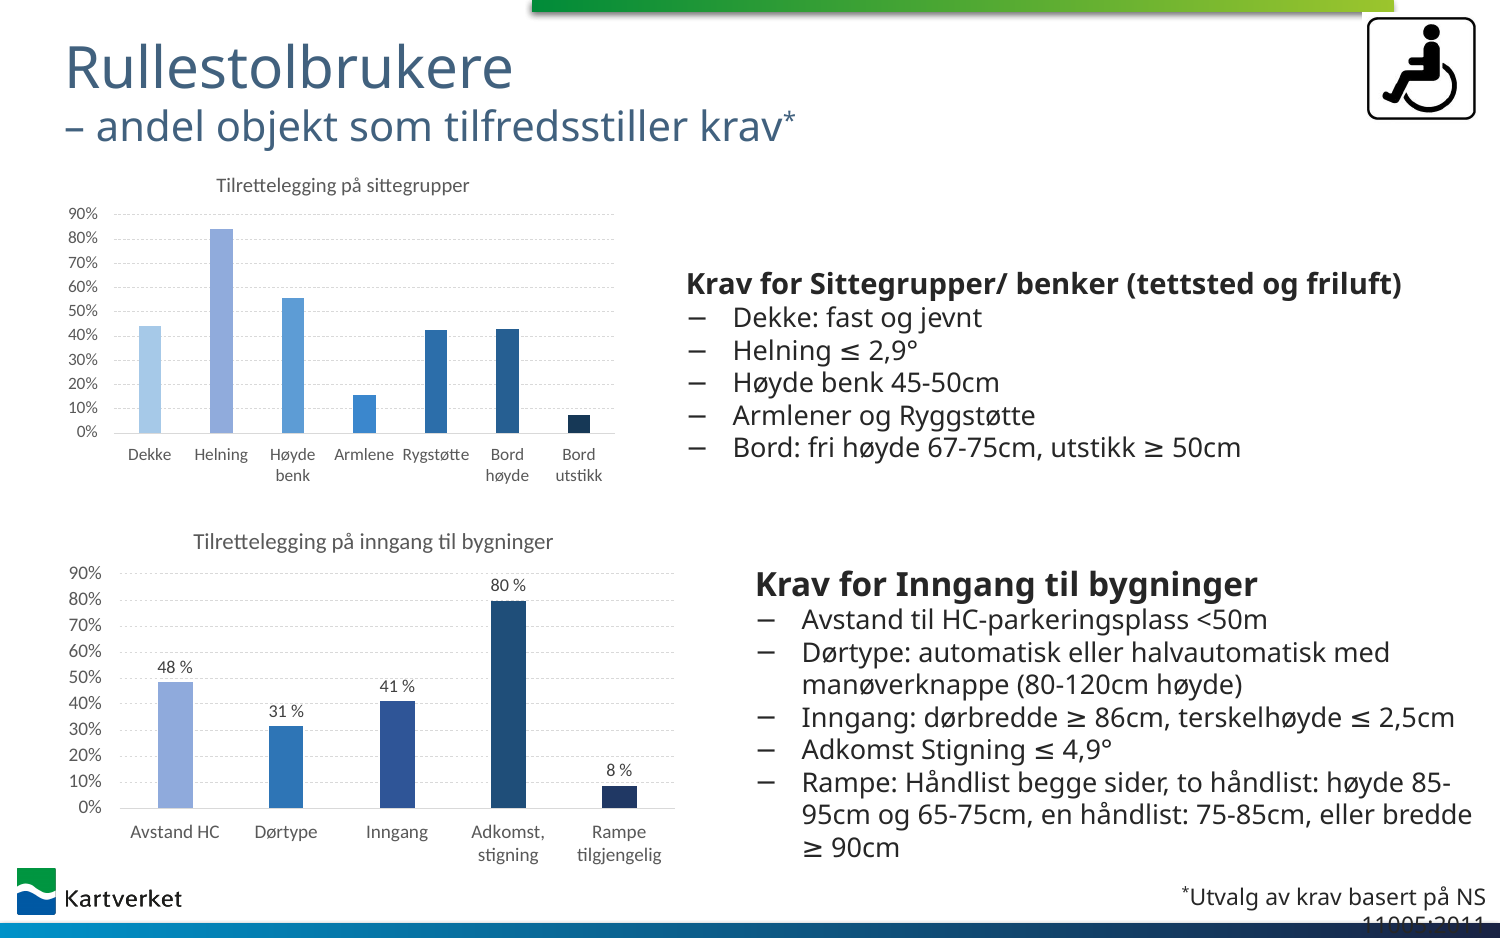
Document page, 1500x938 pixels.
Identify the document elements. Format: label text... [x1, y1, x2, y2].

picture [62, 520, 686, 874]
text_box Krav for Sittegrupper/ benker (tettsted og friluft) Dekke: fast og jevnt Helning ≤ 2,9° Høyde benk 45-50cm Armlener og Ryggstøtte Bord: fri høyde 67-75cm, utstikk ≥ 50cm [670, 258, 1418, 471]
picture [1362, 12, 1481, 126]
text_box Rullestolbrukere – andel objekt som tilfredsstiller krav* [49, 25, 1431, 158]
text_box *Utvalg av krav basert på NS 11005:2011 [1068, 873, 1500, 938]
text_box Krav for Inngang til bygninger Avstand til HC-parkeringsplass <50m Dørtype: automatisk eller halvautomatisk med manøverknappe (80-120cm høyde) Inngang: dørbredde ≥ 86cm, terskelhøyde ≤ 2,5cm Adkomst Stigning ≤ 4,9° Rampe: Håndlist begge sider, to håndlist: høyde 85-95cm og 65-75cm, en håndlist: 75-85cm, eller bredde ≥ 90cm [740, 555, 1491, 870]
picture [62, 166, 625, 492]
